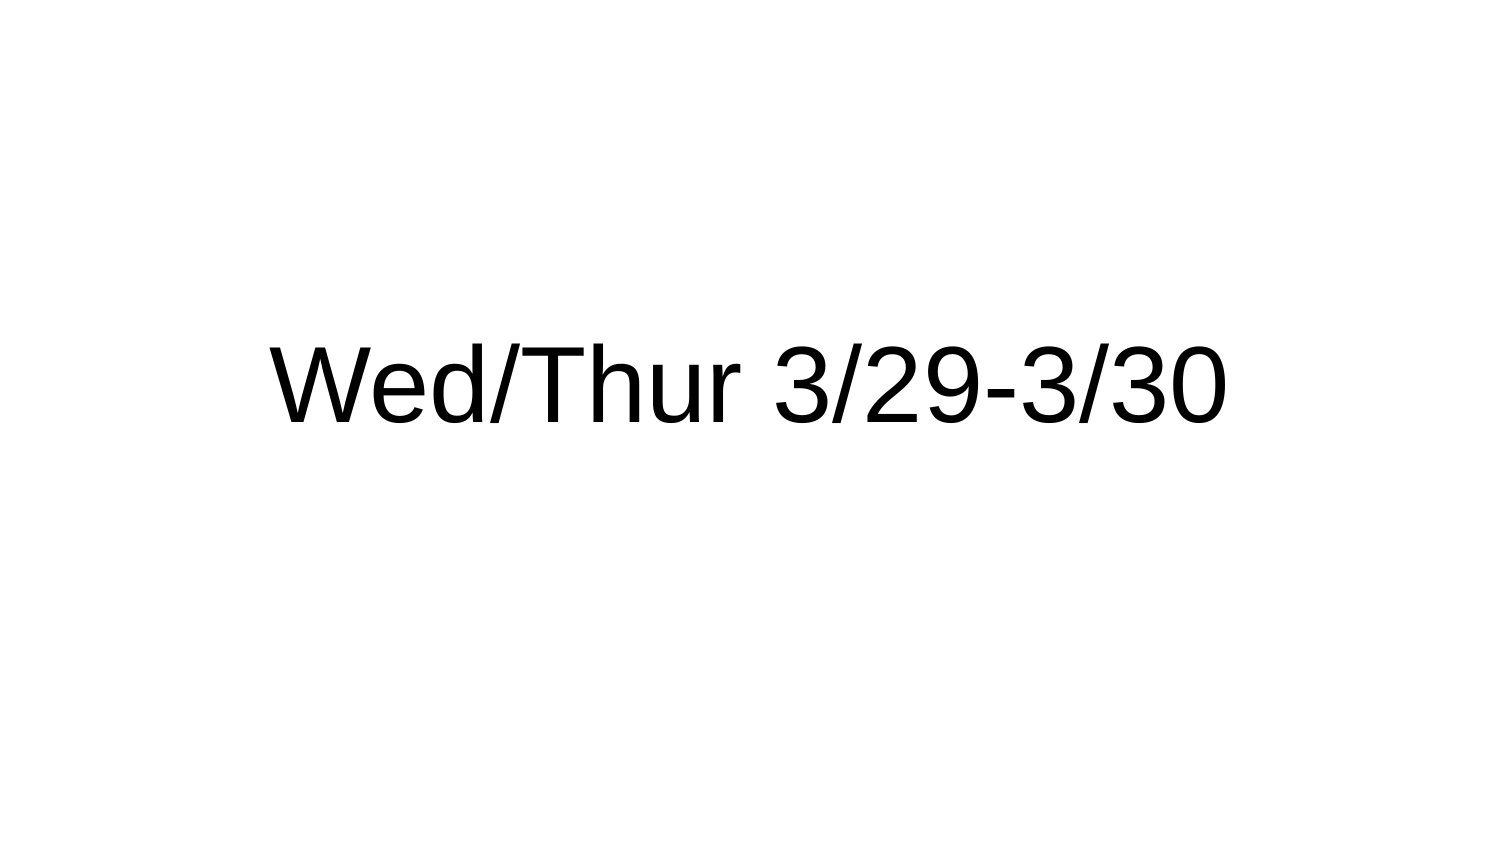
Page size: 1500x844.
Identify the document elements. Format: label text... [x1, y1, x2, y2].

title Wed/Thur 3/29-3/30 [51, 122, 1449, 459]
